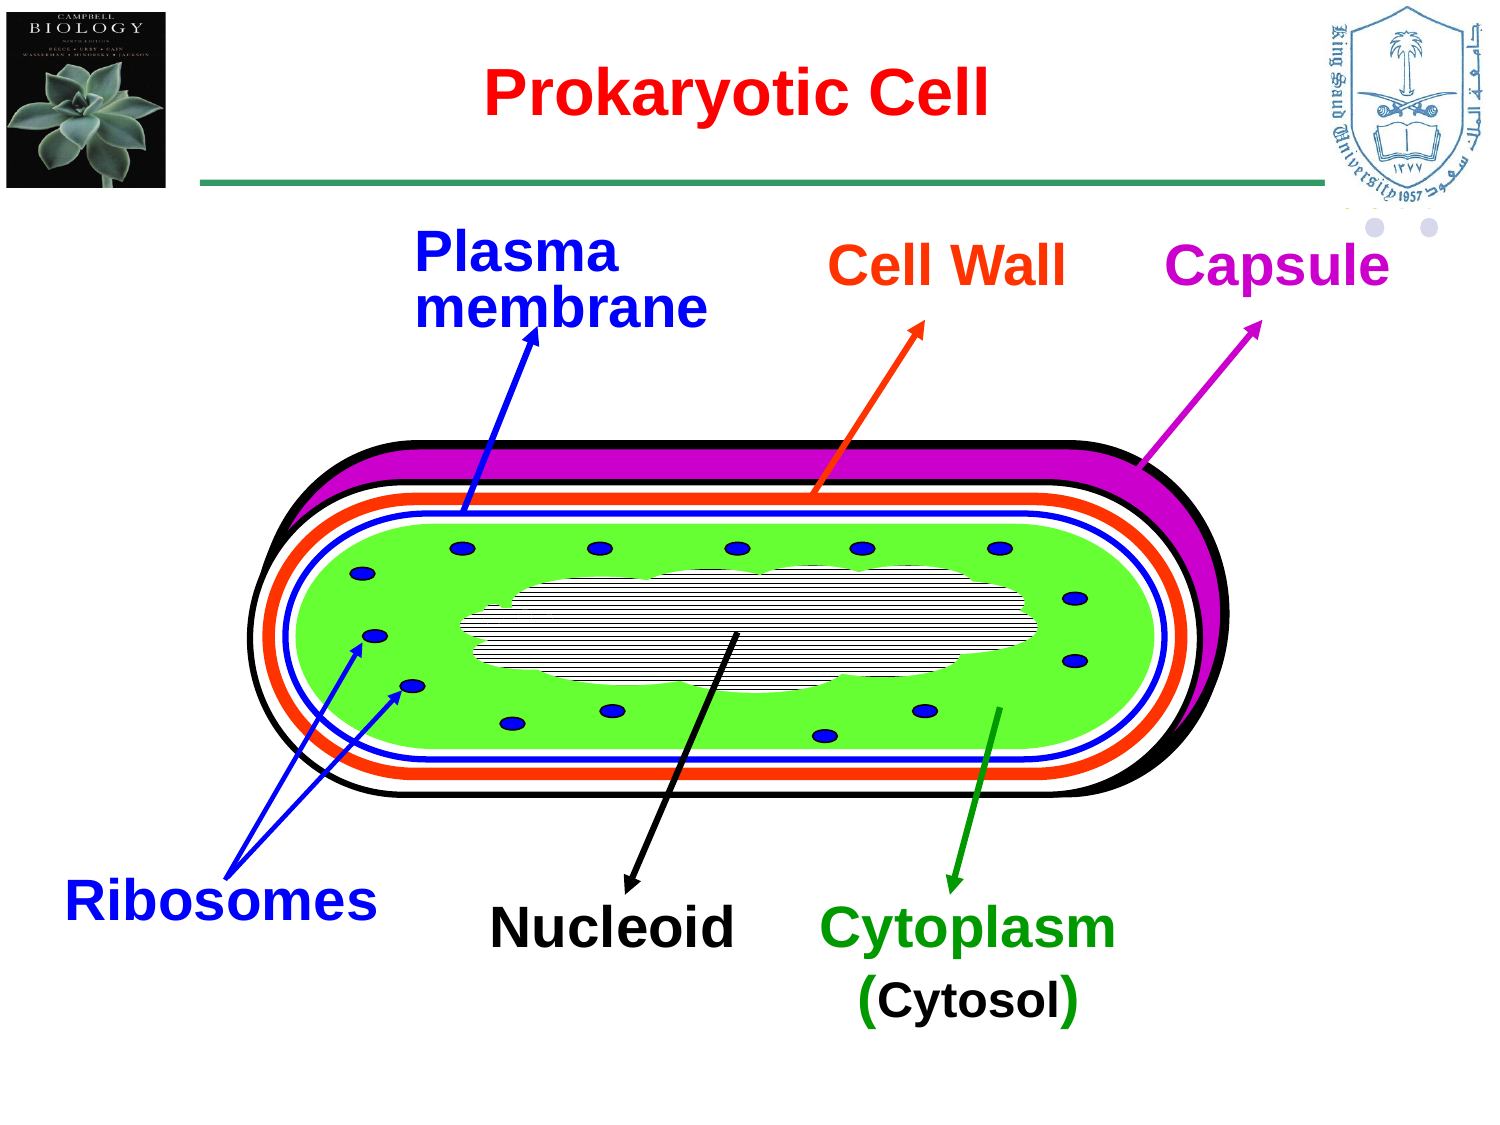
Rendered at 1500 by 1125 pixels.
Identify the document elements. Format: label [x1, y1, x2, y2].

text_box [49, 642, 403, 941]
text_box [812, 219, 1088, 496]
text_box [474, 752, 813, 968]
text_box [799, 706, 1138, 1038]
text_box [5, 0, 1488, 209]
text_box [399, 219, 738, 514]
text_box [1137, 219, 1426, 470]
text_box [349, 542, 1088, 743]
text_box [249, 444, 1226, 796]
